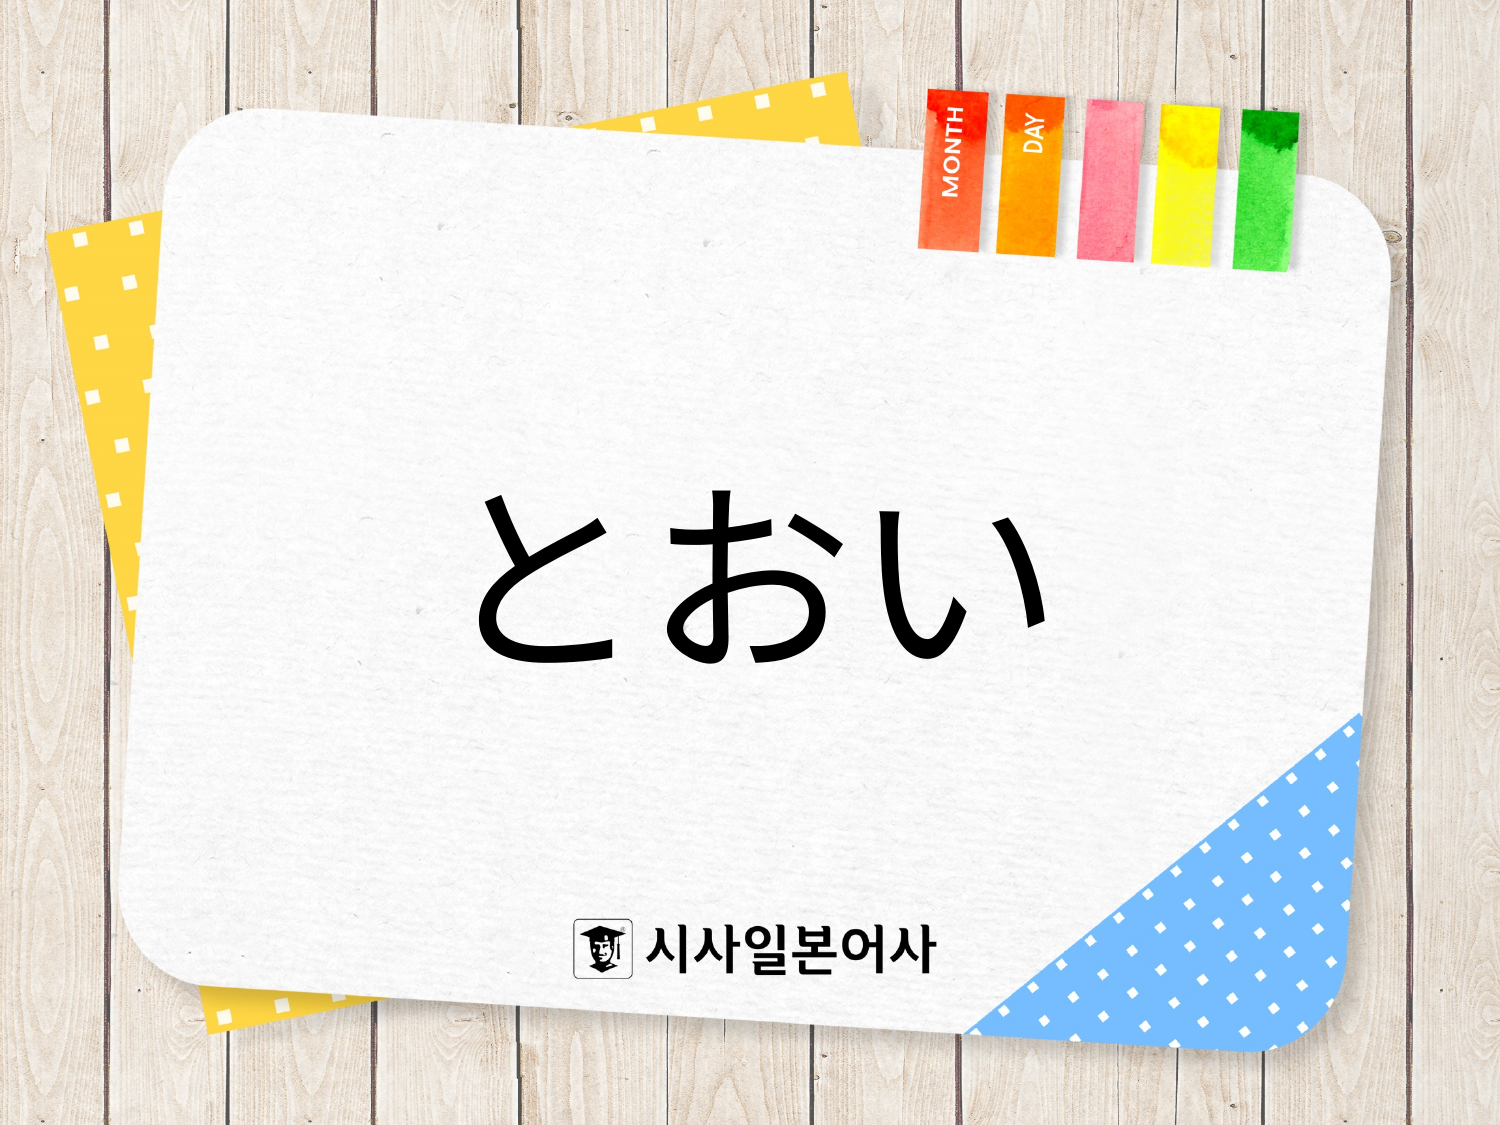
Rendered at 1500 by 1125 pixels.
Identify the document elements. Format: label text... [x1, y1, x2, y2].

picture [0, 0, 1500, 1125]
title とおい [75, 338, 1425, 811]
